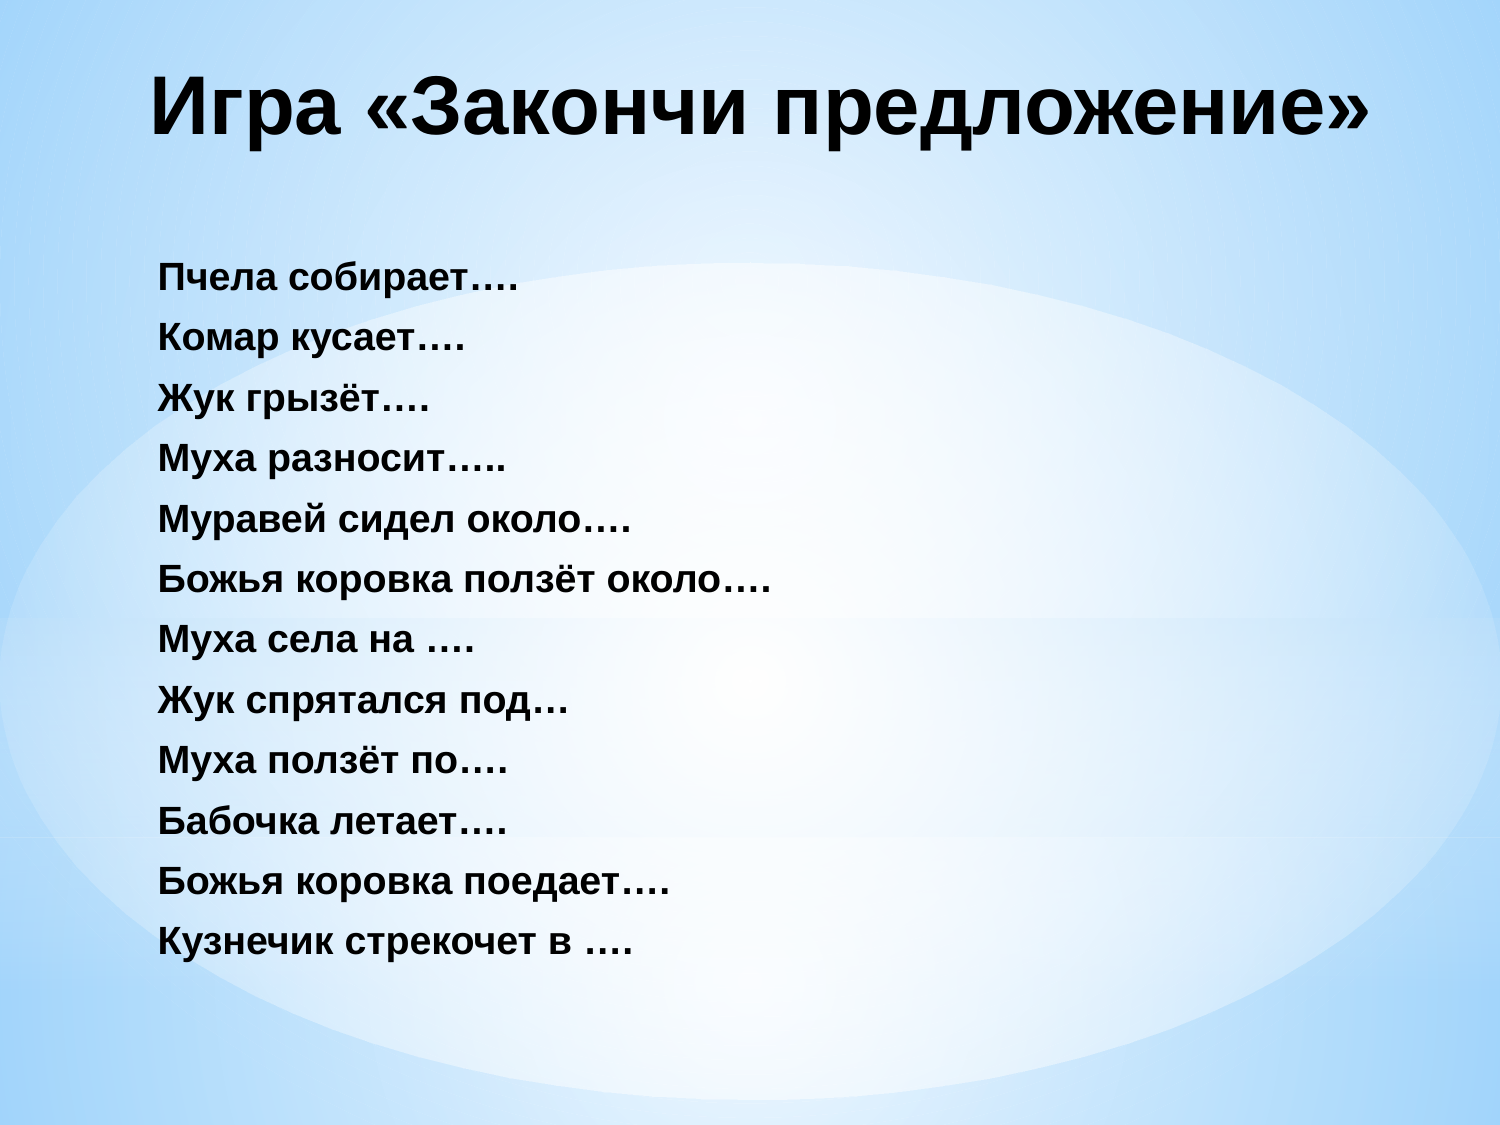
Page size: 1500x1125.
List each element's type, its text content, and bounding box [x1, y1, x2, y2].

title Игра «Закончи предложение» [53, 30, 1412, 302]
list Пчела собирает…. Комар кусает…. Жук грызёт…. Муха разносит….. Муравей сидел около…. Божья коровка ползёт около…. Муха села на …. Жук спрятался под… Муха ползёт по…. Бабочка летает…. Божья коровка поедает…. Кузнечик стрекочет в …. [135, 243, 1294, 976]
